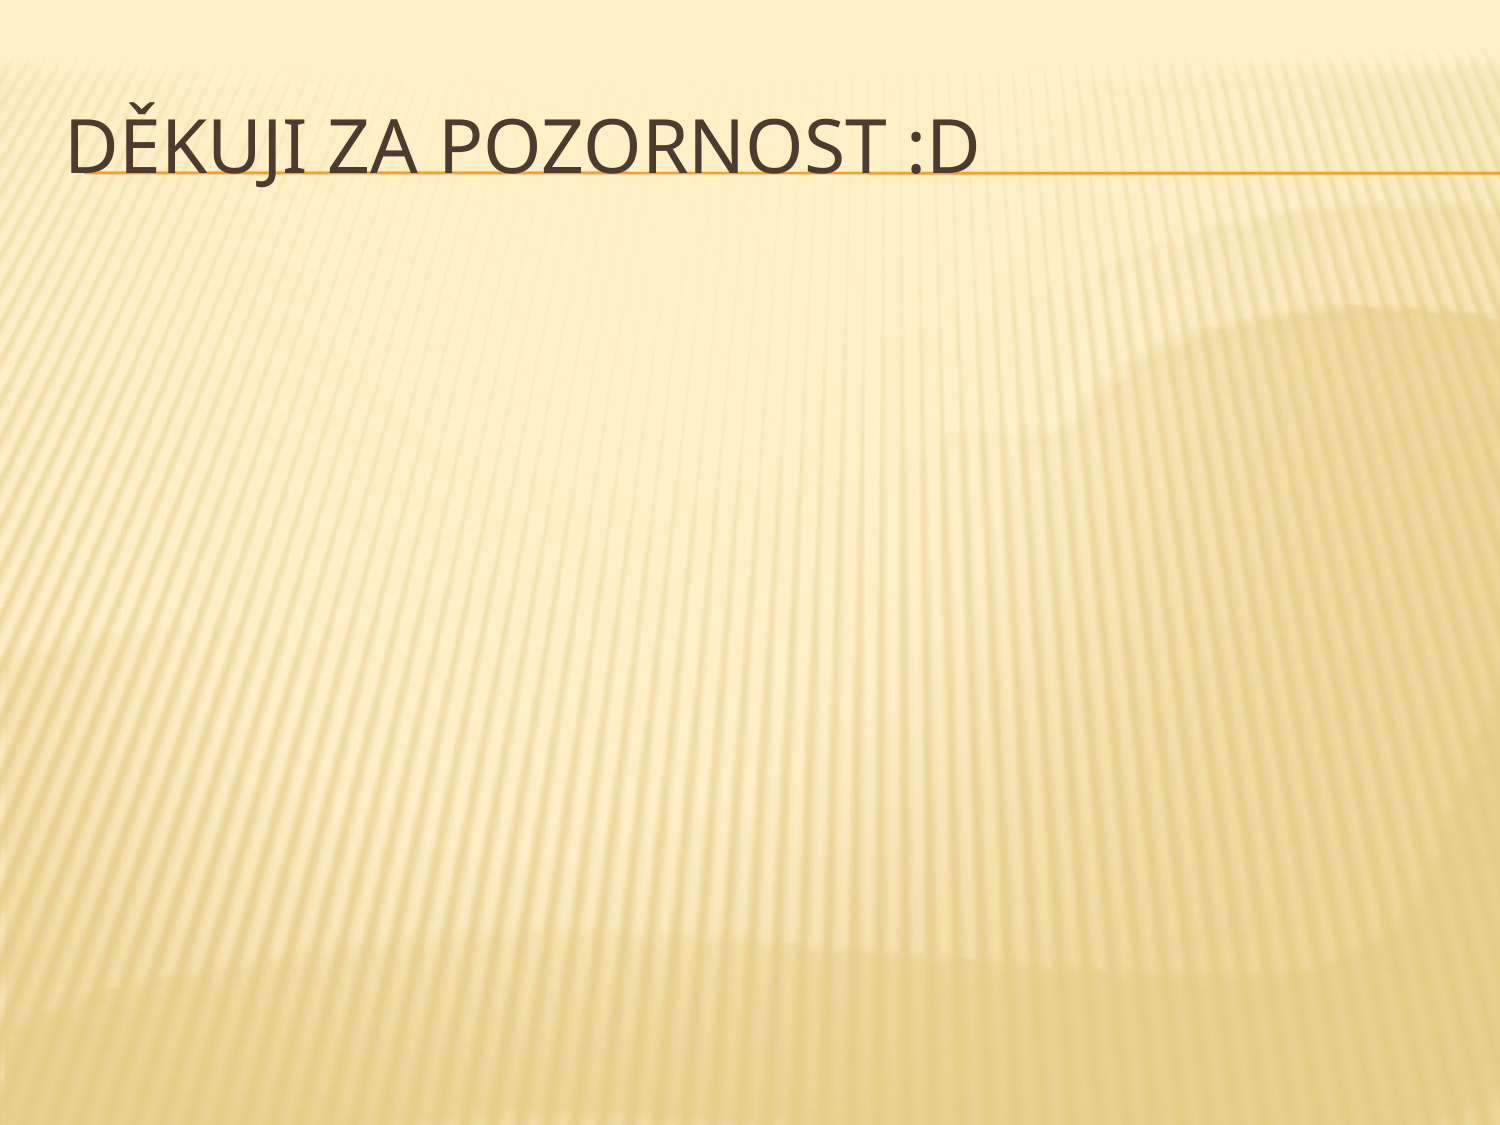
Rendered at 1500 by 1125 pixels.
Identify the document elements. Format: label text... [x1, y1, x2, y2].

title Děkuji za pozornost :D [50, 75, 1475, 213]
